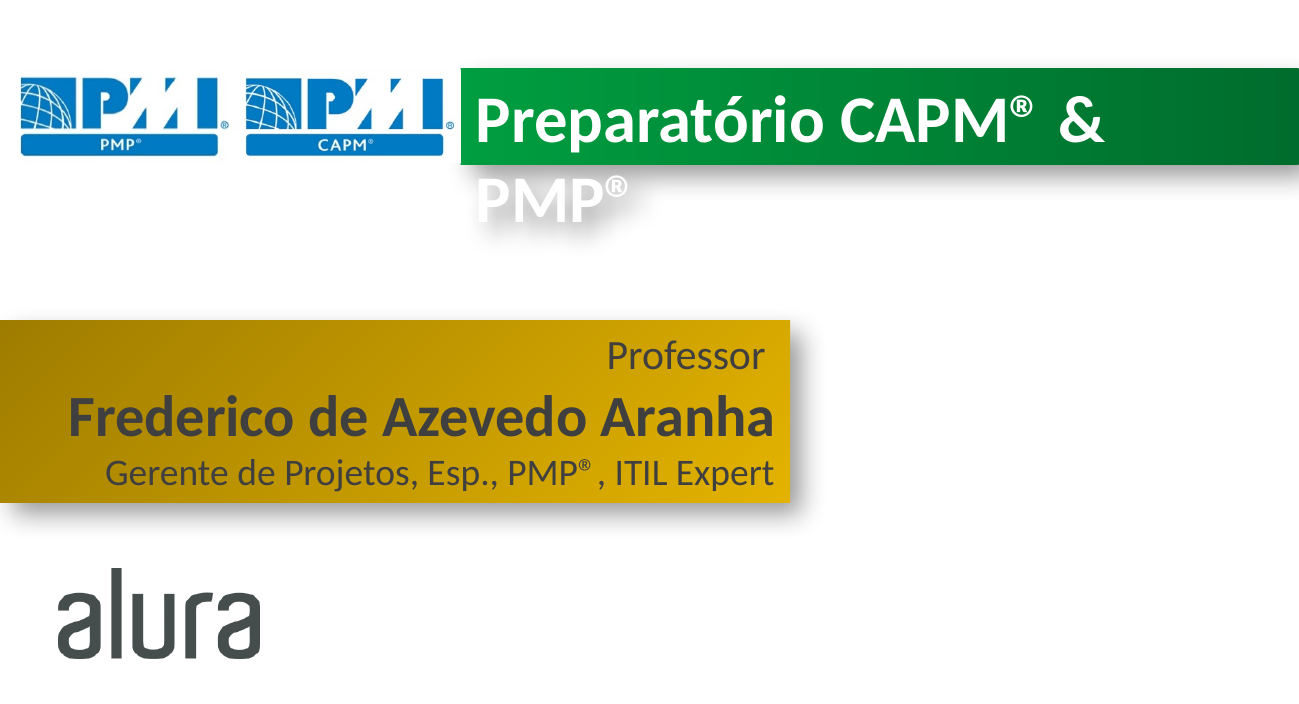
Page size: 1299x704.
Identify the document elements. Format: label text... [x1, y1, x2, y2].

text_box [12, 68, 462, 164]
text_box Professor Frederico de Azevedo Aranha Gerente de Projetos, Esp., PMP®, ITIL Expert [0, 320, 791, 503]
picture [58, 568, 260, 660]
text_box Preparatório CAPM® & PMP® [462, 68, 1299, 165]
